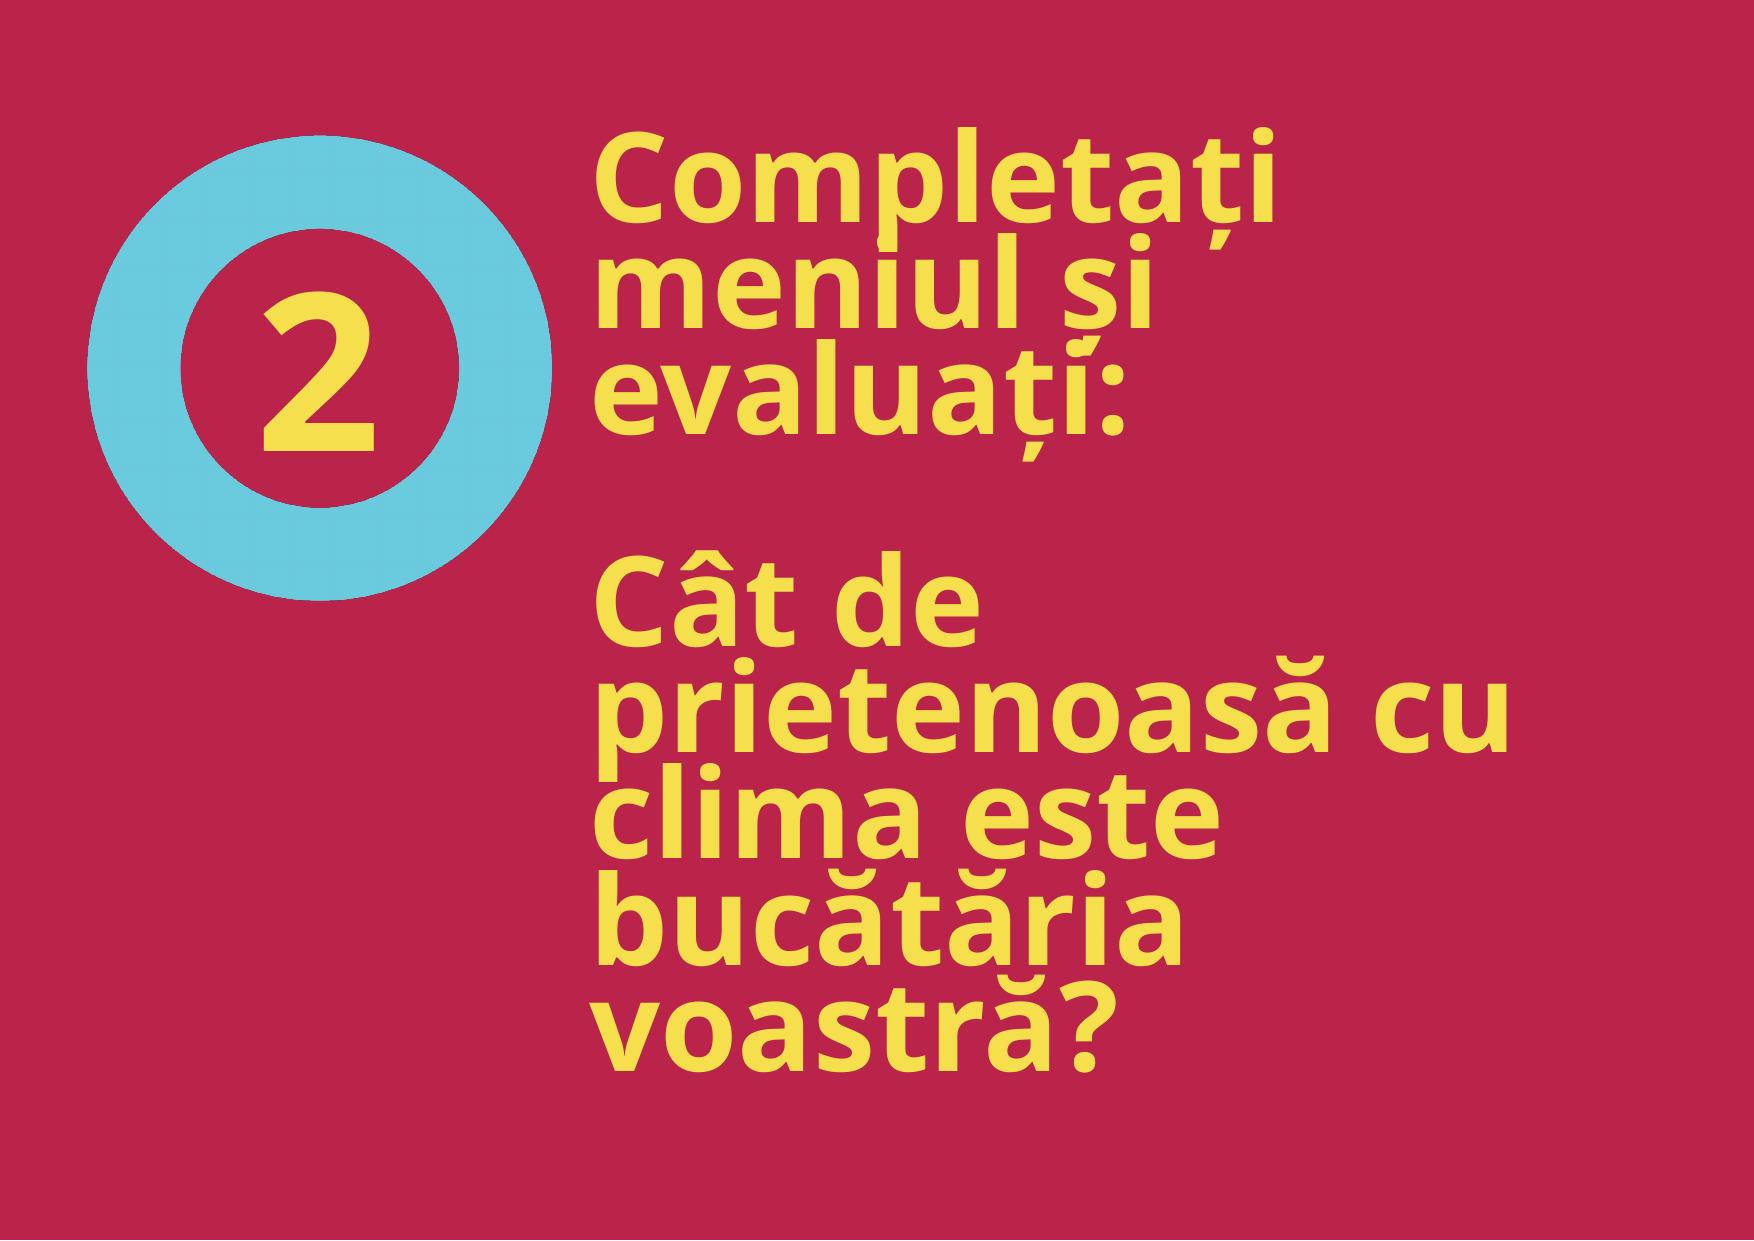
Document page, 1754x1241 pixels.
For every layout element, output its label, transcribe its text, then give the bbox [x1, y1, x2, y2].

text_box Completați meniul și evaluați: Cât de prietenoasă cu clima este bucătăria voastră? [574, 134, 1667, 1104]
picture [87, 135, 552, 601]
